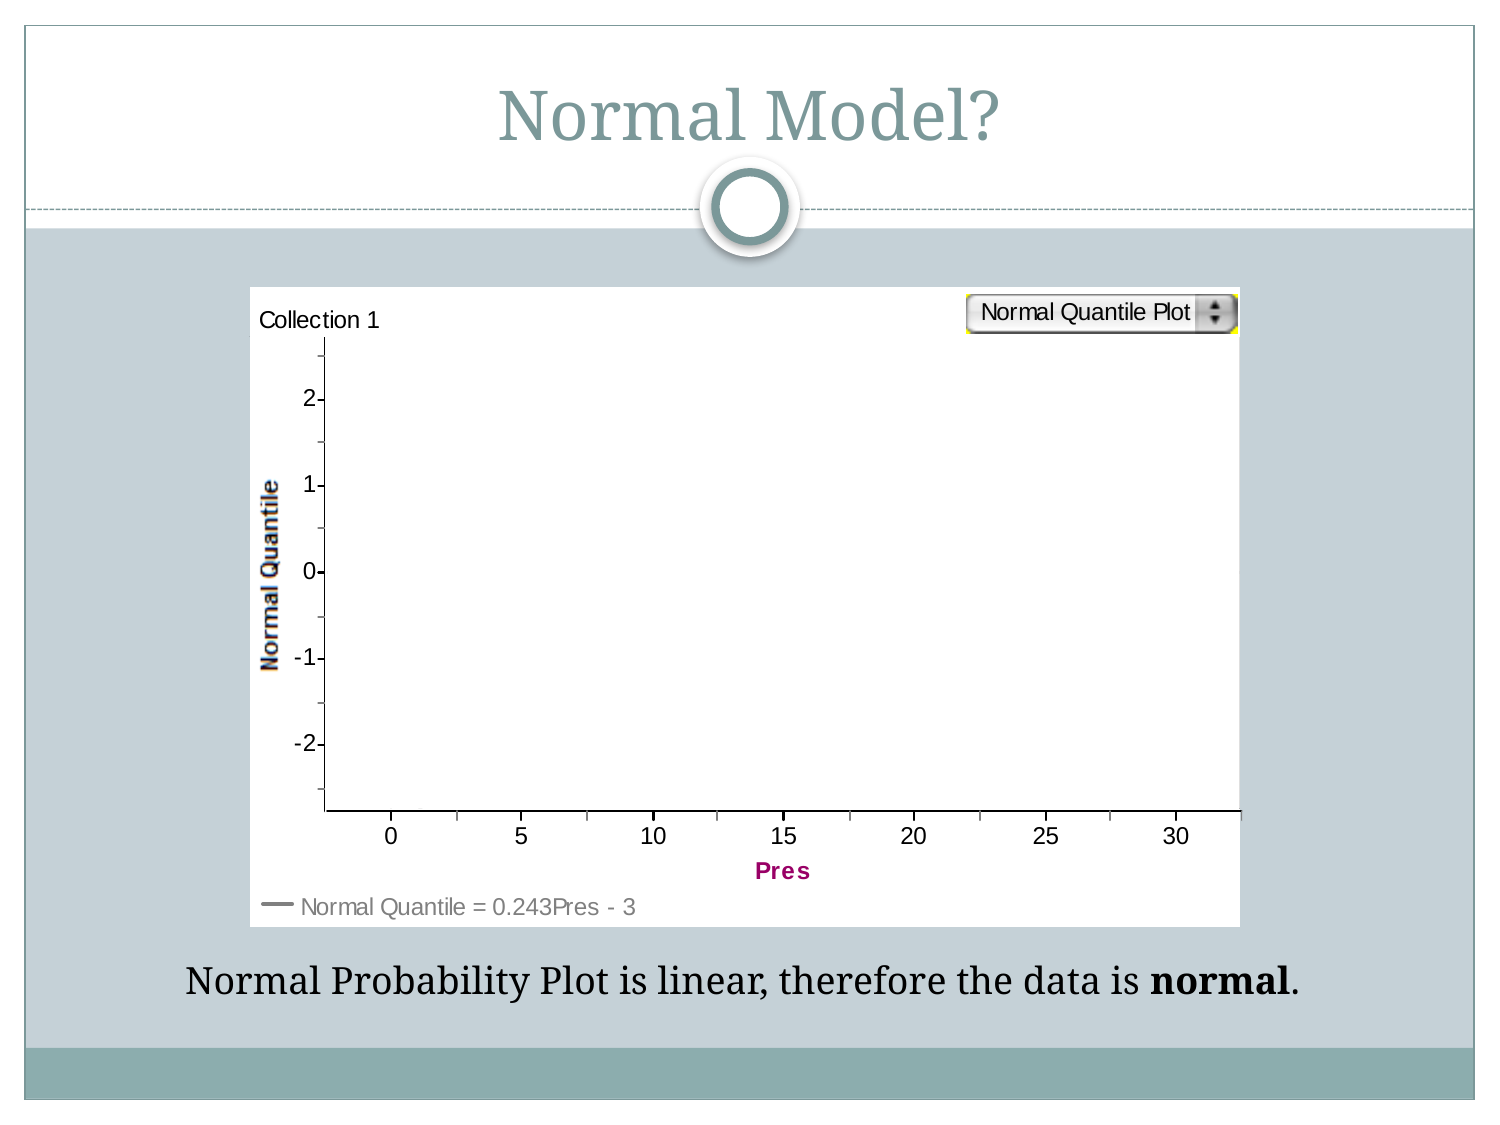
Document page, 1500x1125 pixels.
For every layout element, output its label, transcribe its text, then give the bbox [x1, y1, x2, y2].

title Normal Model? [49, 37, 1450, 162]
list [249, 287, 1243, 929]
text_box Normal Probability Plot is linear, therefore the data is normal. [170, 949, 1315, 1010]
